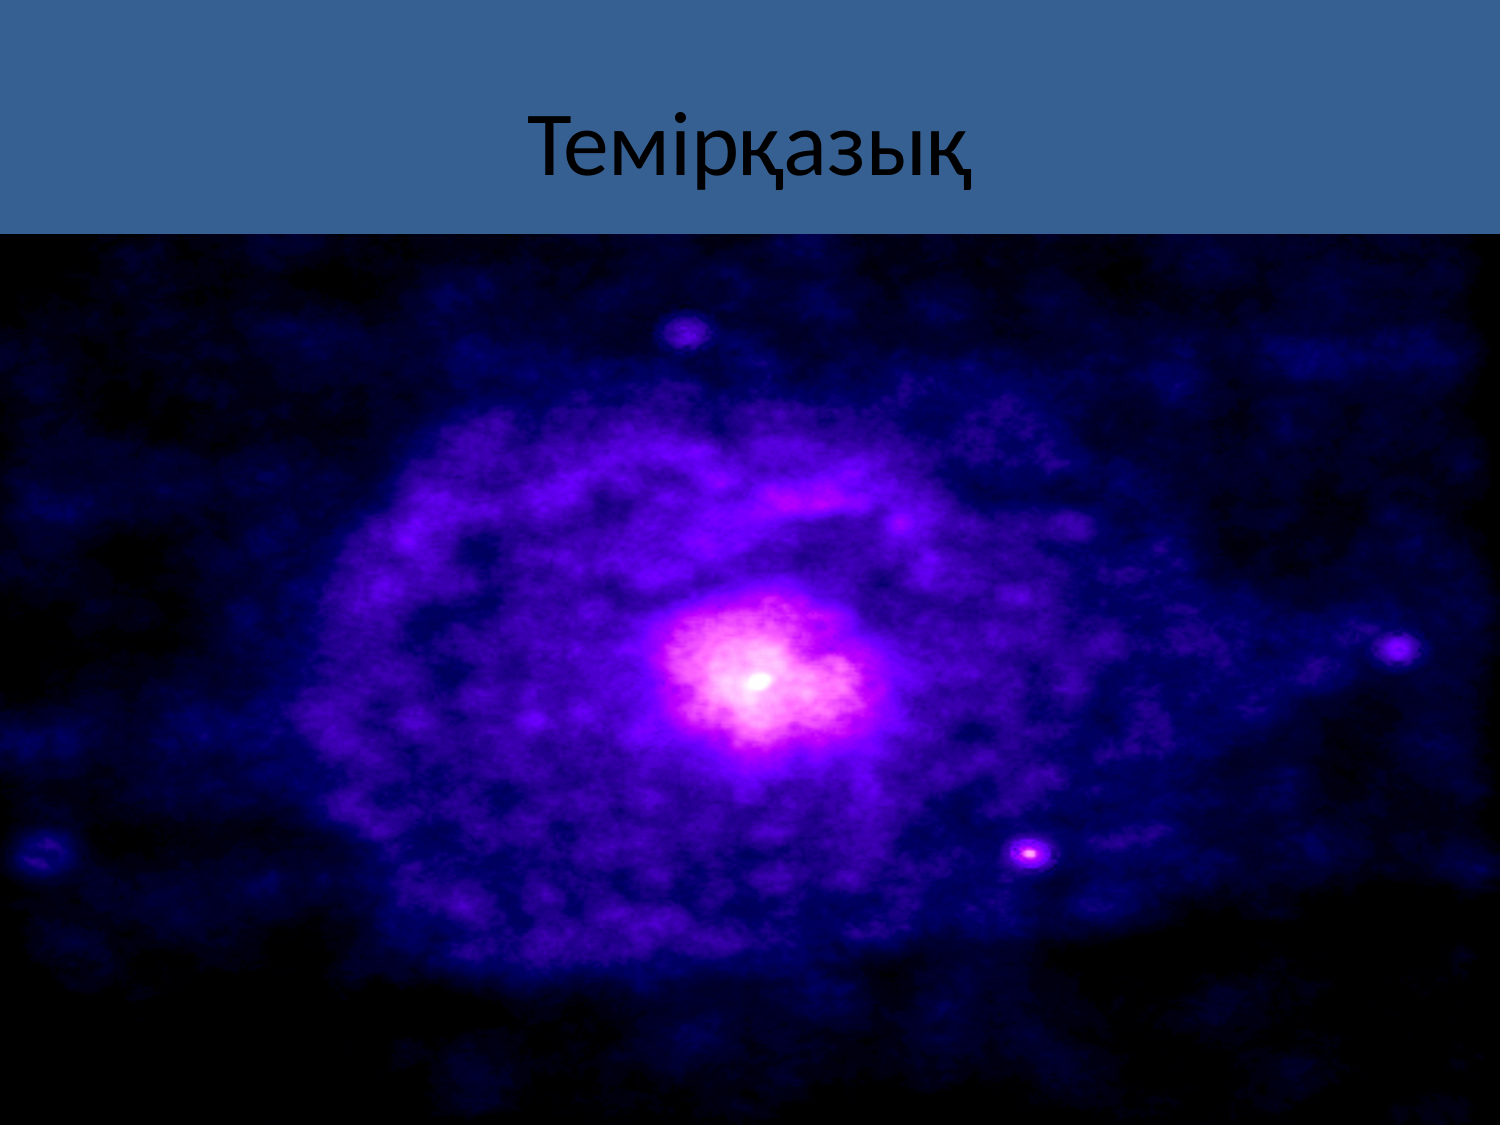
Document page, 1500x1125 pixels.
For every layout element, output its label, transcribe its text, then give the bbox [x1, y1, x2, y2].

title Темірқазық [74, 44, 1426, 233]
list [0, 234, 1500, 1125]
